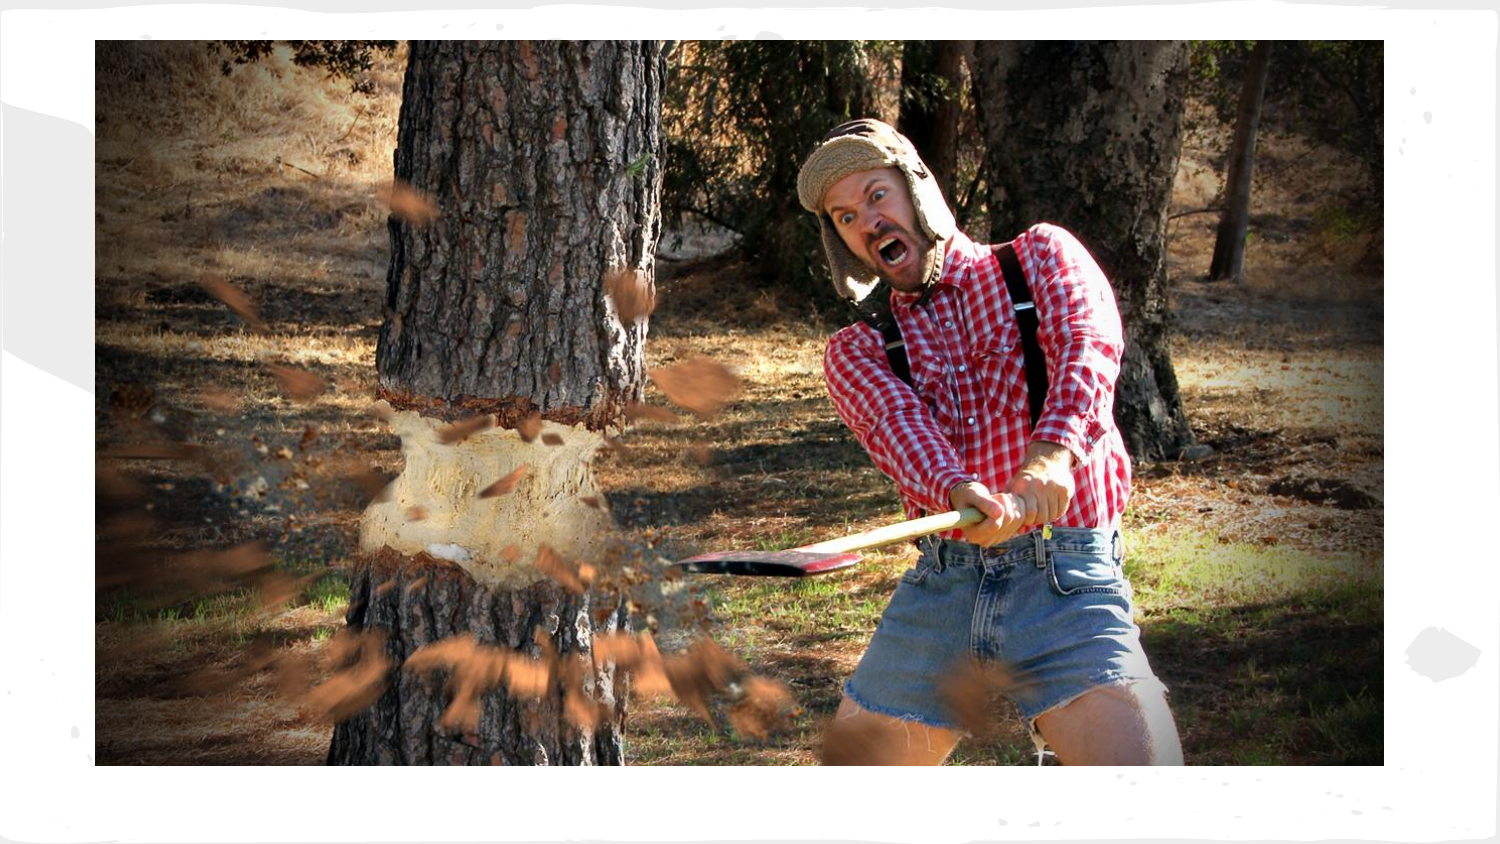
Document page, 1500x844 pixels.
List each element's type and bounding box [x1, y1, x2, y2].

picture [94, 40, 1384, 766]
